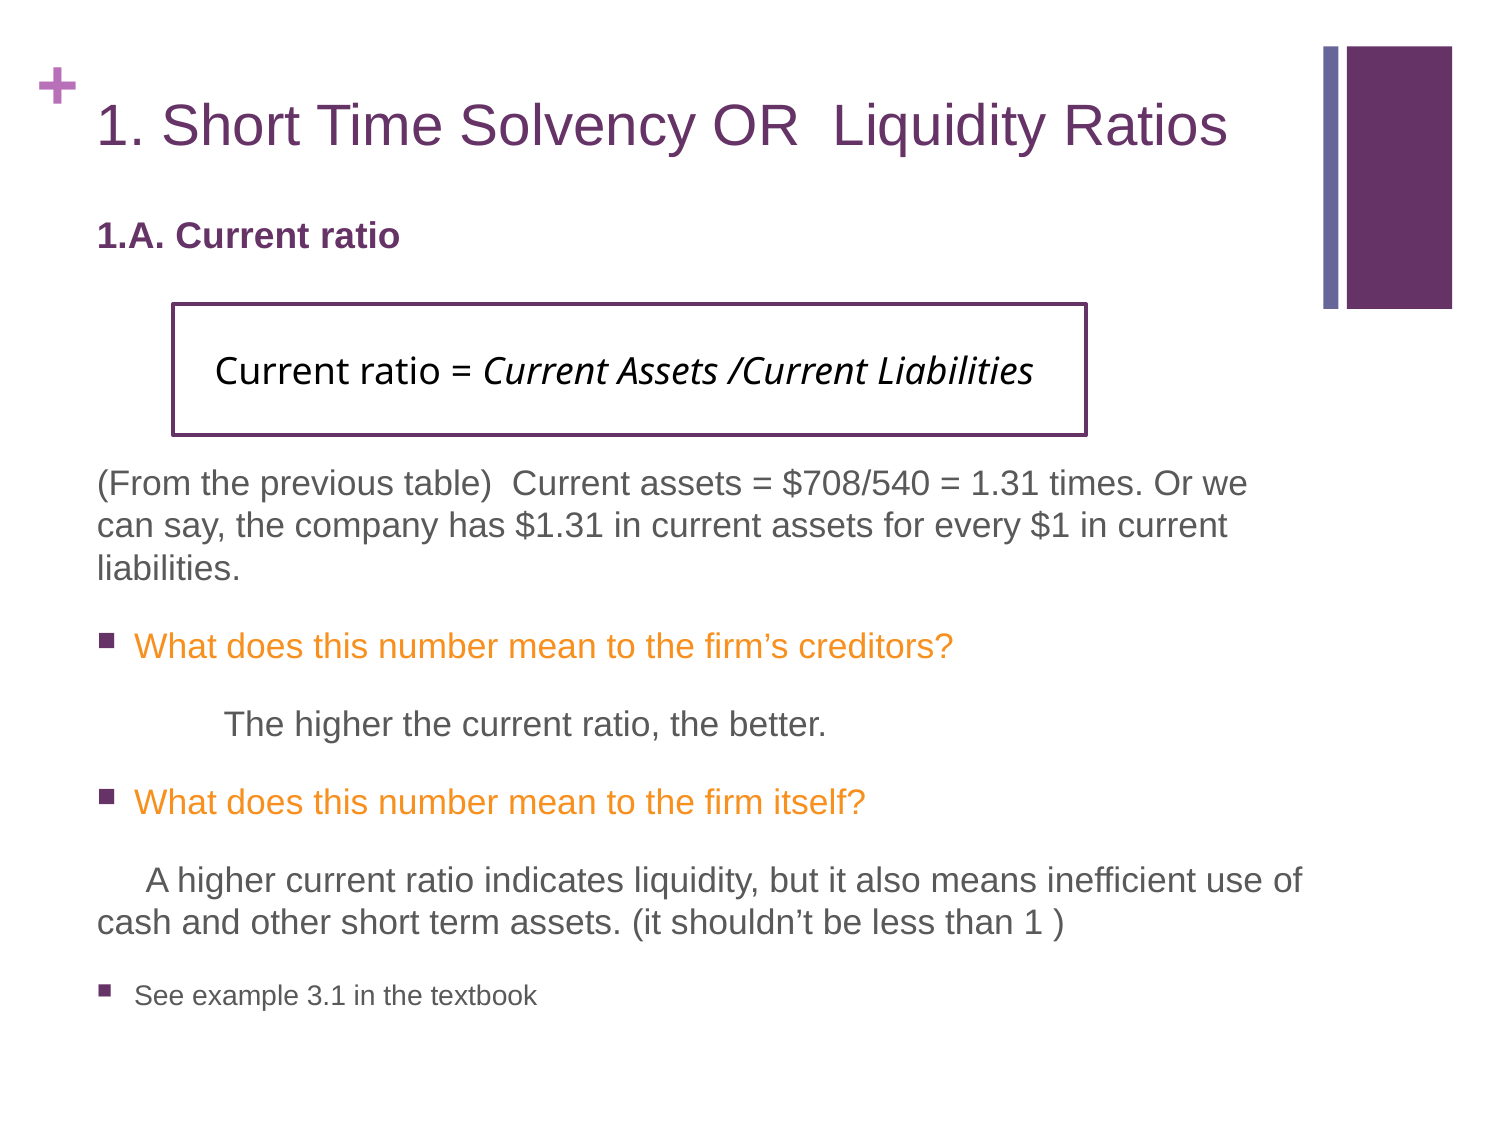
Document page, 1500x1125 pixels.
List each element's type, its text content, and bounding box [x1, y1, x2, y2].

title 1. Short Time Solvency OR Liquidity Ratios [81, 79, 1322, 203]
list 1.A. Current ratio (From the previous table) Current assets = $708/540 = 1.31 times. Or we can say, the company has $1.31 in current assets for every $1 in current liabilities. What does this number mean to the firm’s creditors? The higher the current ratio, the better. What does this number mean to the firm itself? A higher current ratio indicates liquidity, but it also means inefficient use of cash and other short term assets. (it shouldn’t be less than 1 ) See example 3.1 in the textbook [81, 203, 1322, 1105]
text_box Current ratio = Current Assets /Current Liabilities [171, 302, 1088, 437]
